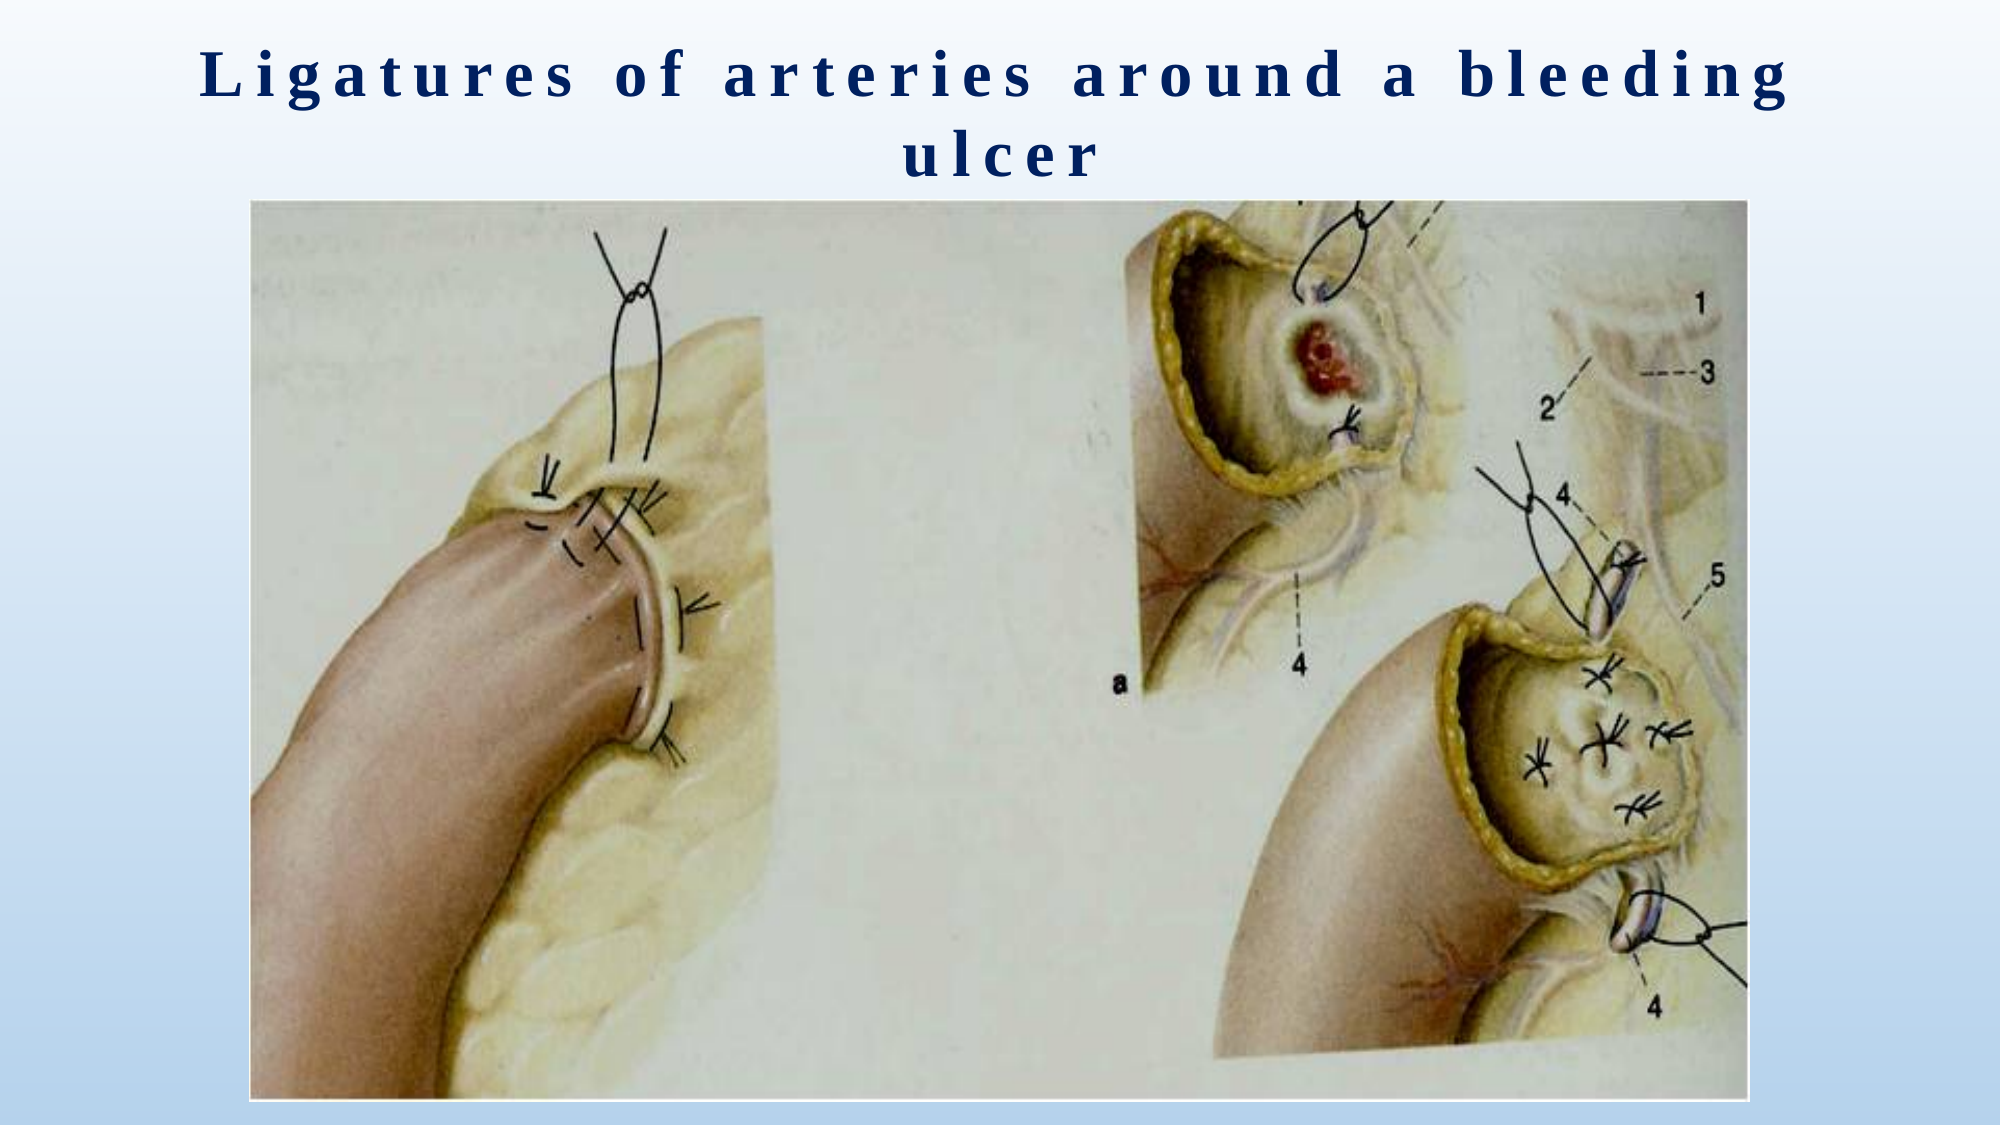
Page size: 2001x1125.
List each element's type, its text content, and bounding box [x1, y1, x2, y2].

picture [249, 199, 1750, 1102]
text_box Ligatures of arteries around a bleeding ulcer [106, 22, 1894, 198]
